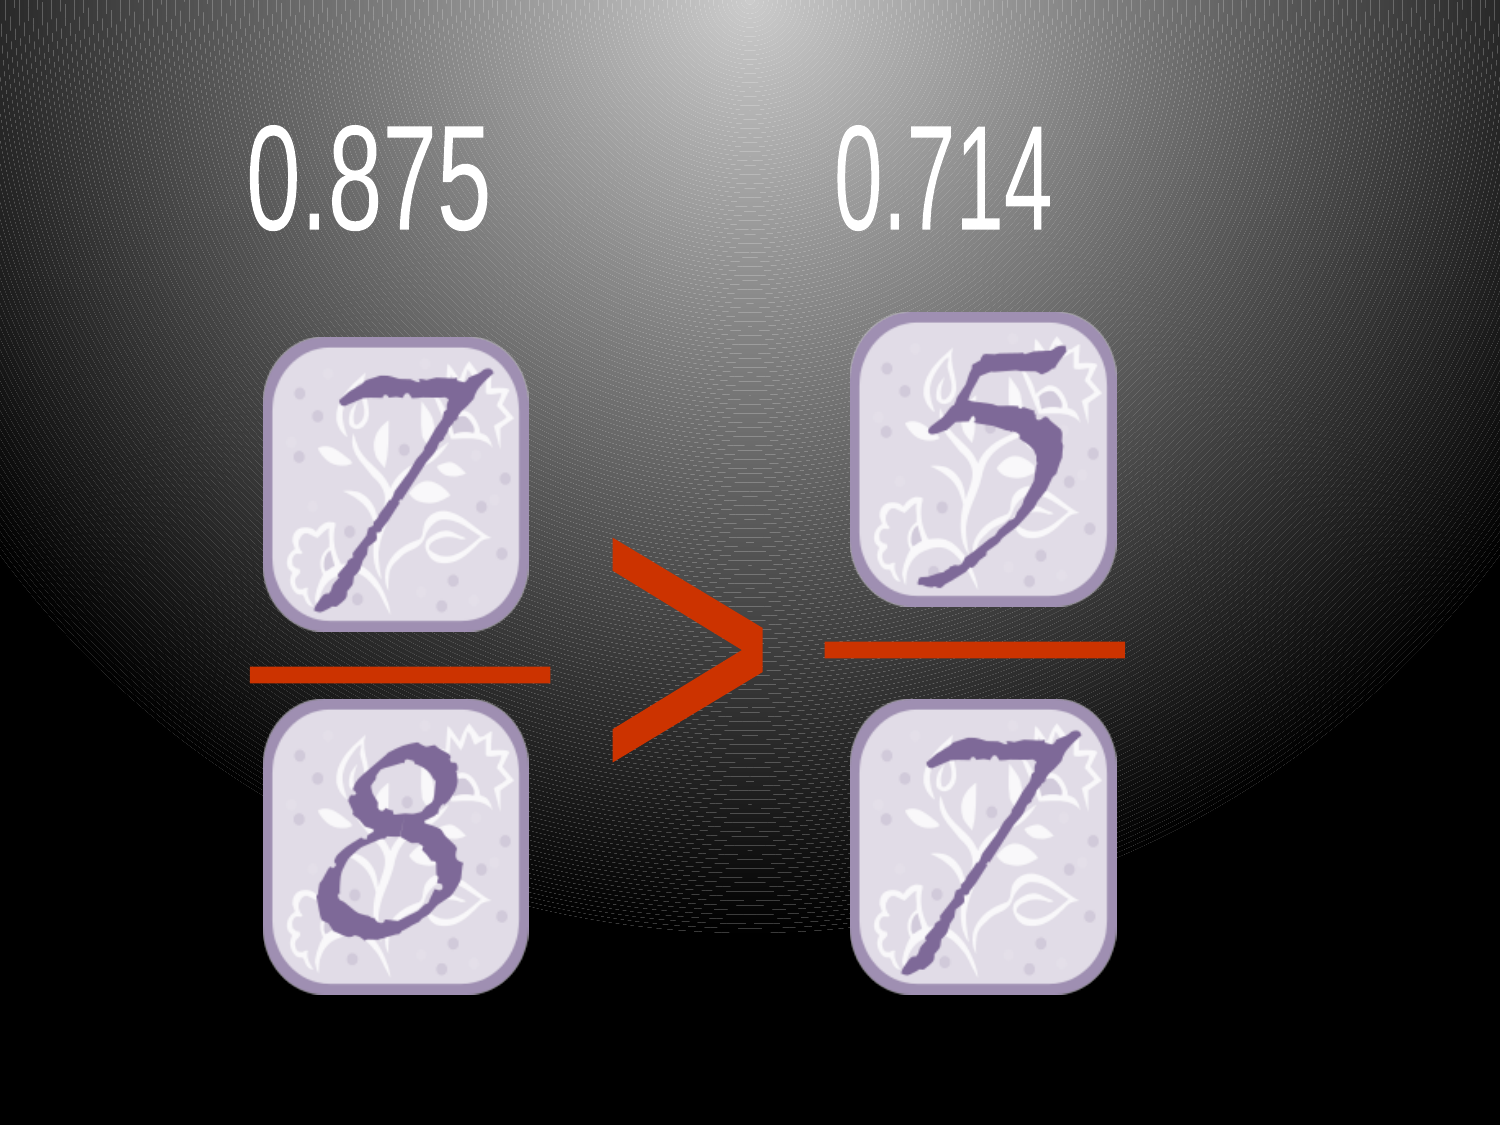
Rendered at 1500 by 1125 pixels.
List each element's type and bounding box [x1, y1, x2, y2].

text_box [249, 312, 1126, 995]
